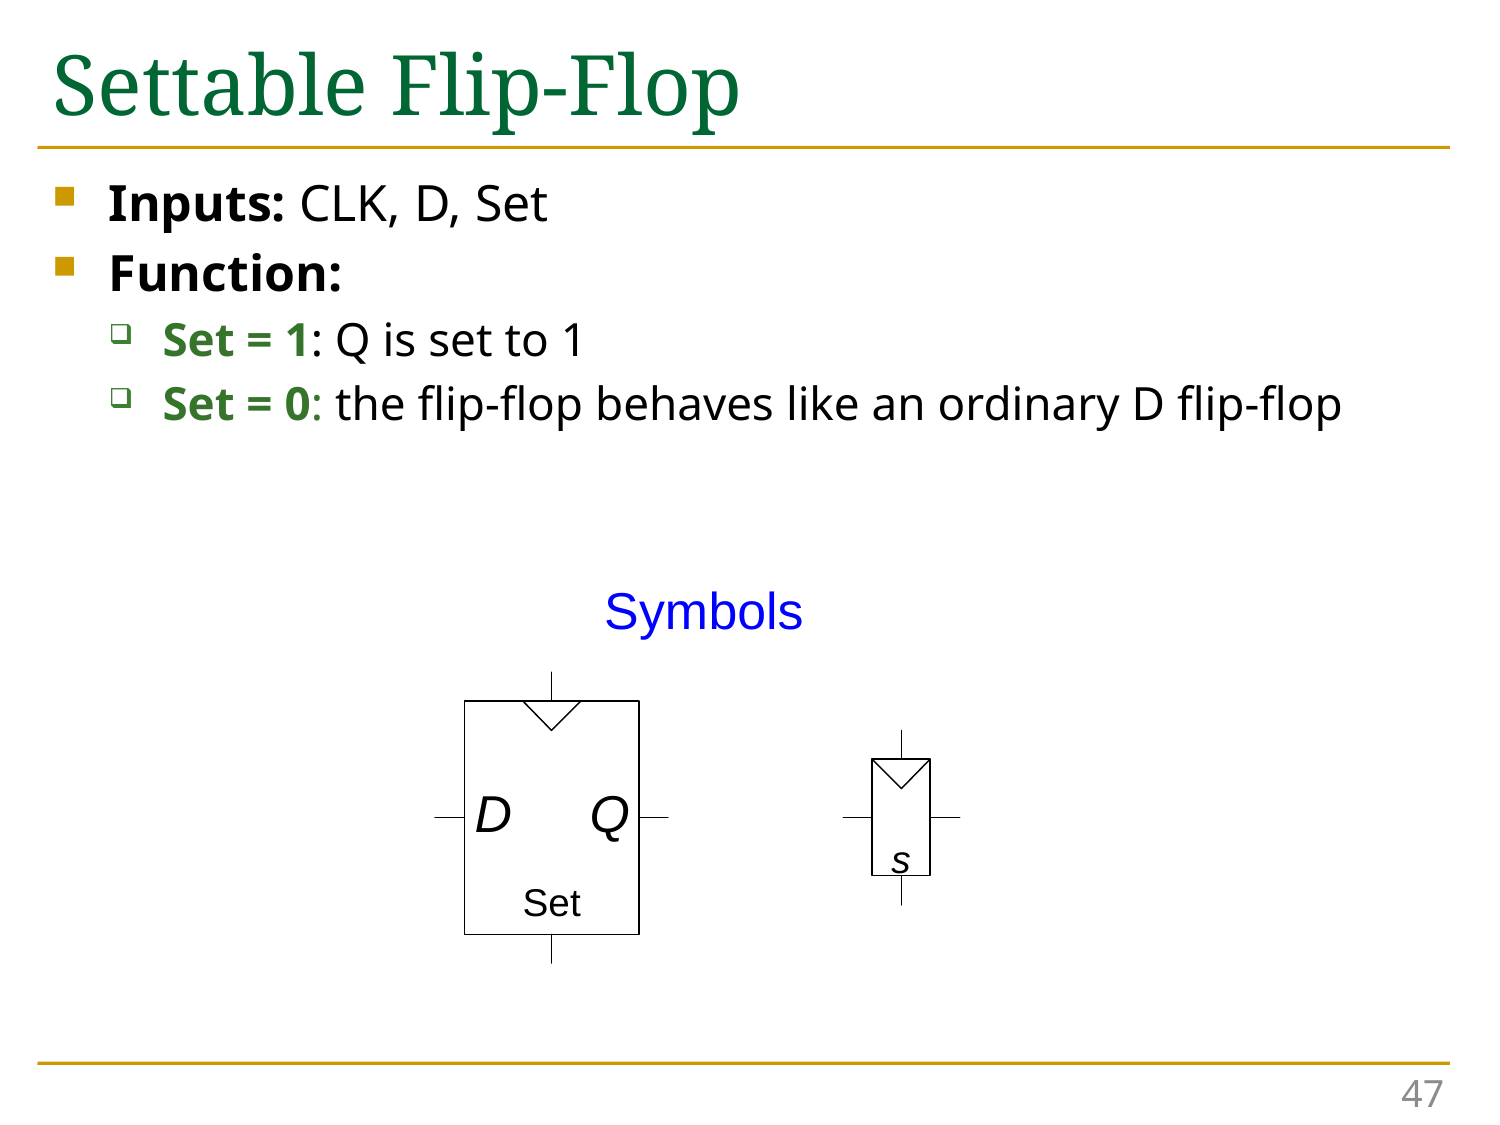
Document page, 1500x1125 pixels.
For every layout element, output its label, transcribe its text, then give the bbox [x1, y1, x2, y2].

list Inputs: CLK, D, Set Function: Set = 1: Q is set to 1 Set = 0: the flip-flop behaves like an ordinary D flip-flop [37, 163, 1450, 1016]
title Settable Flip-Flop [37, 24, 1450, 163]
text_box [424, 512, 968, 972]
slide_number 47 [1121, 1066, 1460, 1125]
